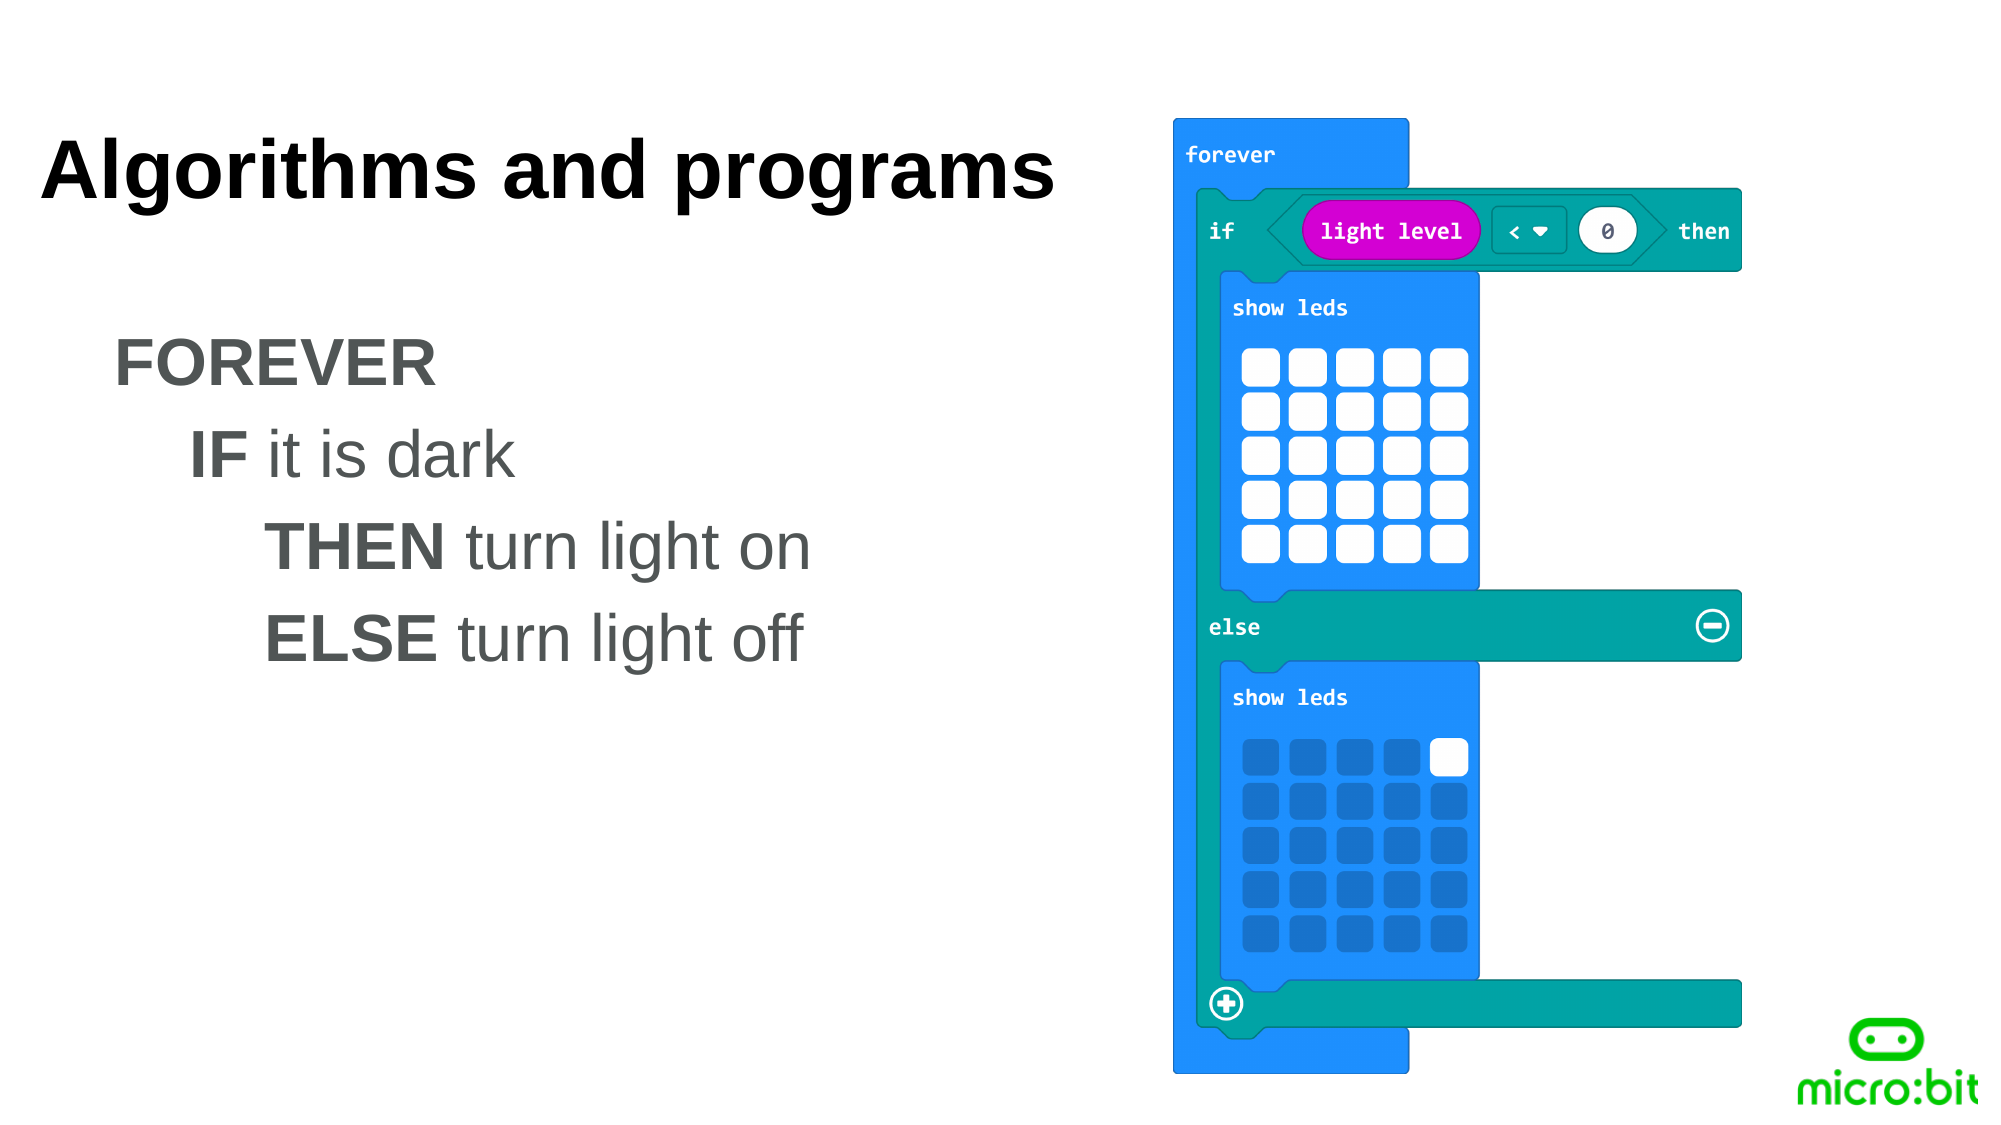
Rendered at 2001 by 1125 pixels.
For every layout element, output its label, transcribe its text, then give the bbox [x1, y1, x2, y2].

picture [1797, 1017, 1978, 1106]
picture [1173, 118, 1742, 1075]
text_box Algorithms and programs FOREVER IF it is dark THEN turn light on ELSE turn light off [24, 21, 1777, 845]
